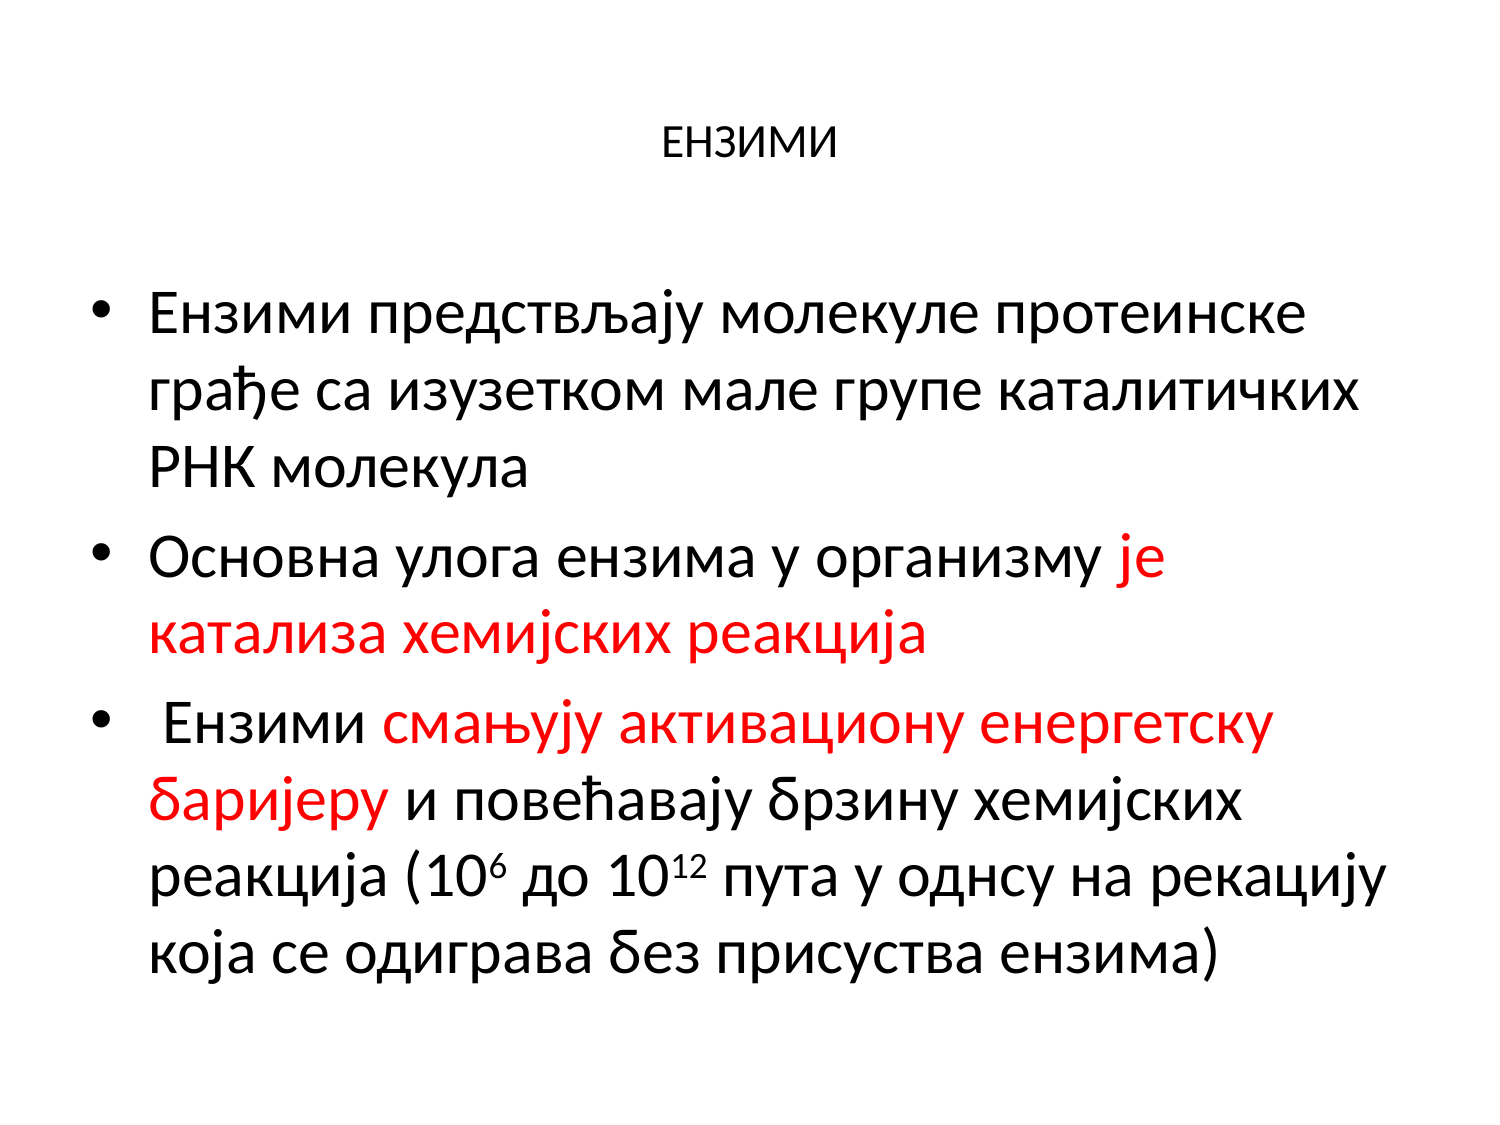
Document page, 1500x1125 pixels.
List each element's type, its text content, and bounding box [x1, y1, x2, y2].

list Ензими предствљају молекуле протеинске грађе са изузетком мале групе каталитичких РНК молекула Основна улога ензима у организму је катализа хемијских реакција Ензими смањују активациону енергетску баријеру и повећавају брзину хемијских реакција (106 до 1012 пута у однсу на рекацију која се одиграва без присуства ензима) [75, 262, 1425, 1005]
title ЕНЗИМИ [75, 45, 1425, 233]
